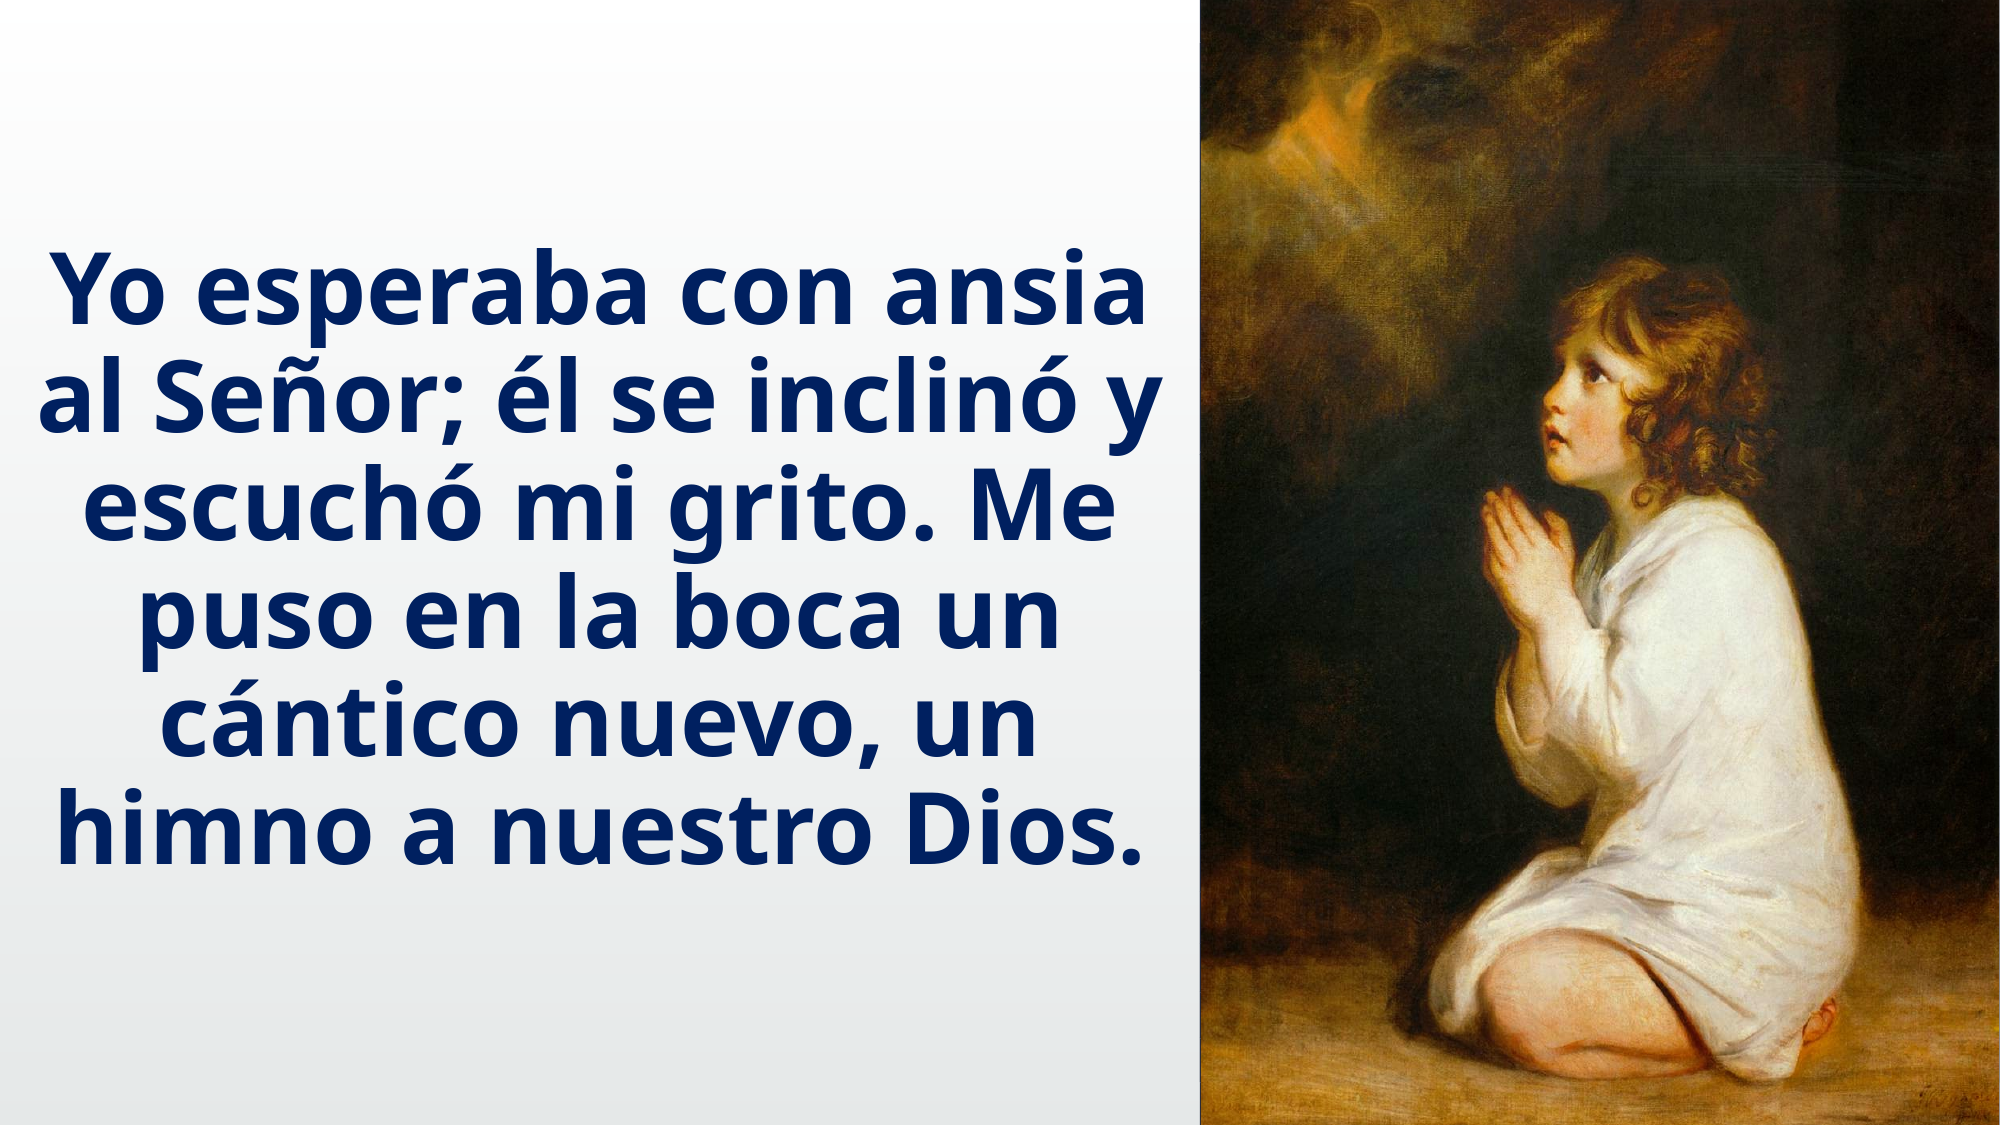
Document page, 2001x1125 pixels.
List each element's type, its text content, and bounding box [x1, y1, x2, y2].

title Yo esperaba con ansia al Señor; él se inclinó y escuchó mi grito. Me puso en la boca un cántico nuevo, un himno a nuestro Dios. [0, 0, 1200, 1125]
picture [1200, 0, 2000, 1125]
